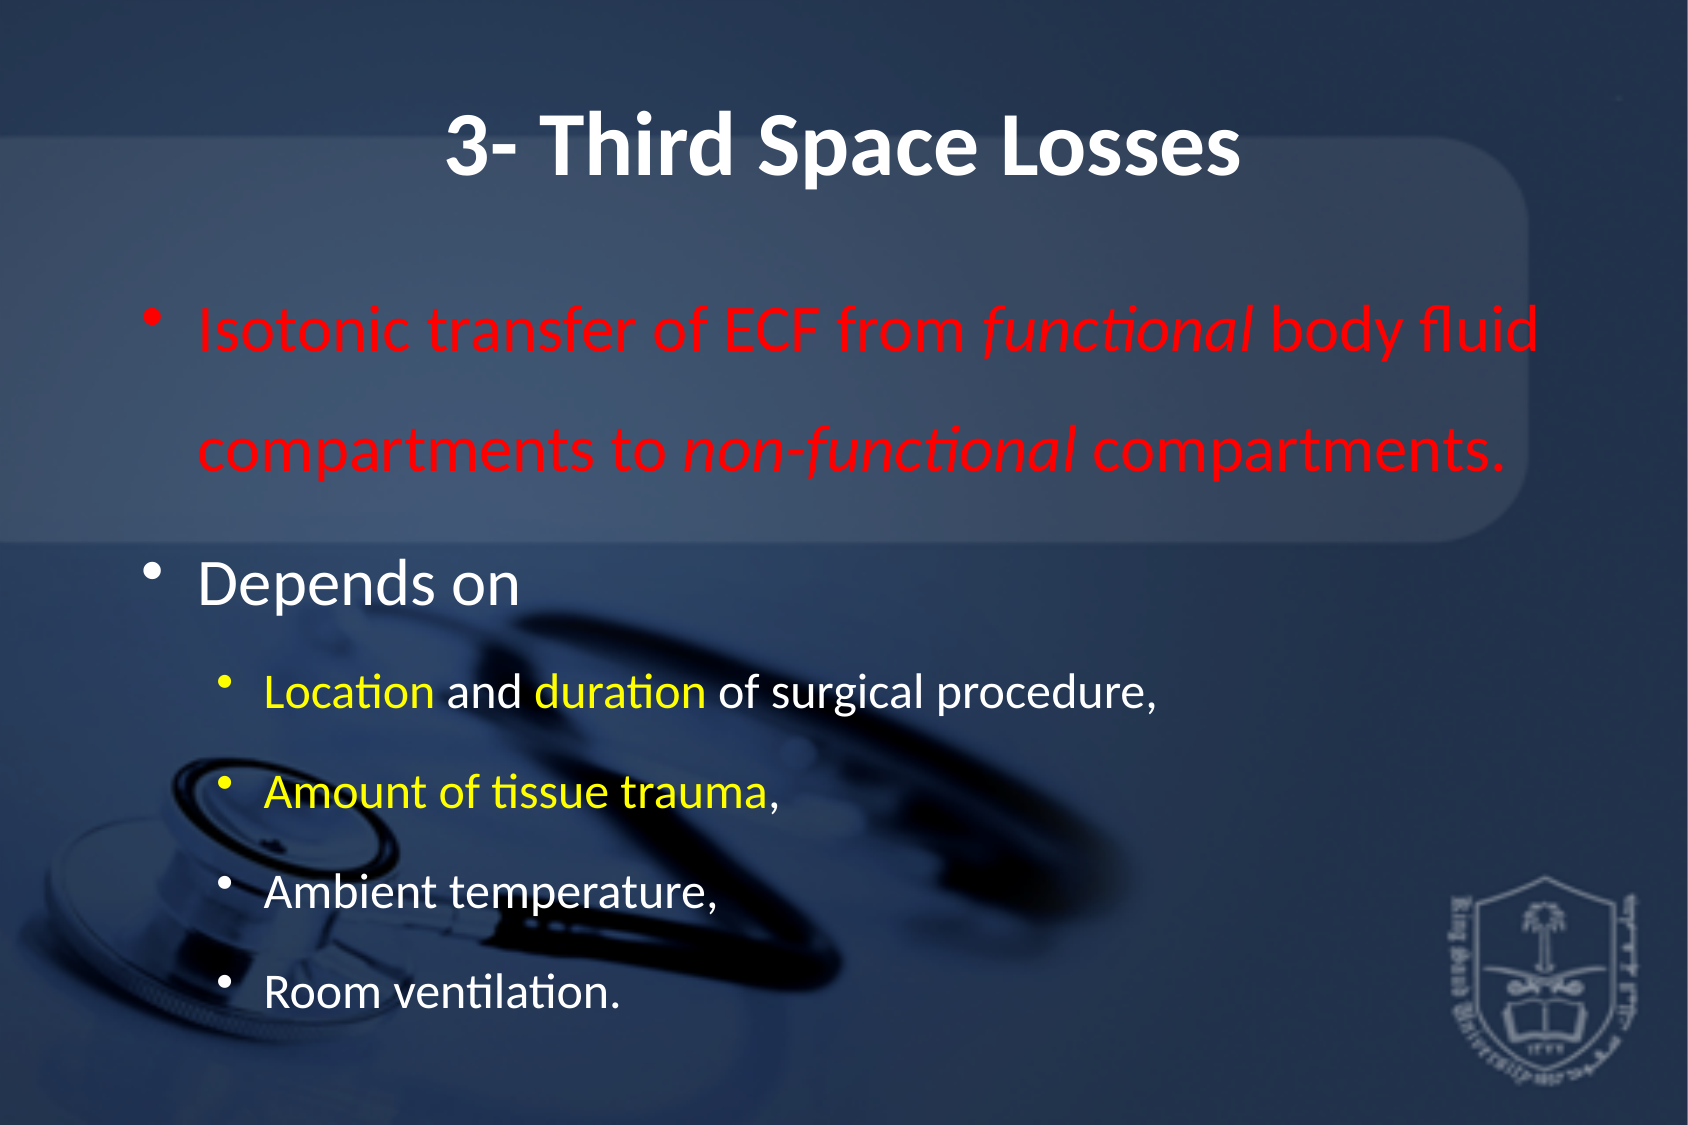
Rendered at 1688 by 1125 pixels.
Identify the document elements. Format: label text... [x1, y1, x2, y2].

title 3- Third Space Losses [84, 45, 1604, 233]
list Isotonic transfer of ECF from functional body fluid compartments to non-functional compartments. Depends on Location and duration of surgical procedure, Amount of tissue trauma, Ambient temperature, Room ventilation. [126, 237, 1561, 775]
picture [0, 0, 1688, 1125]
